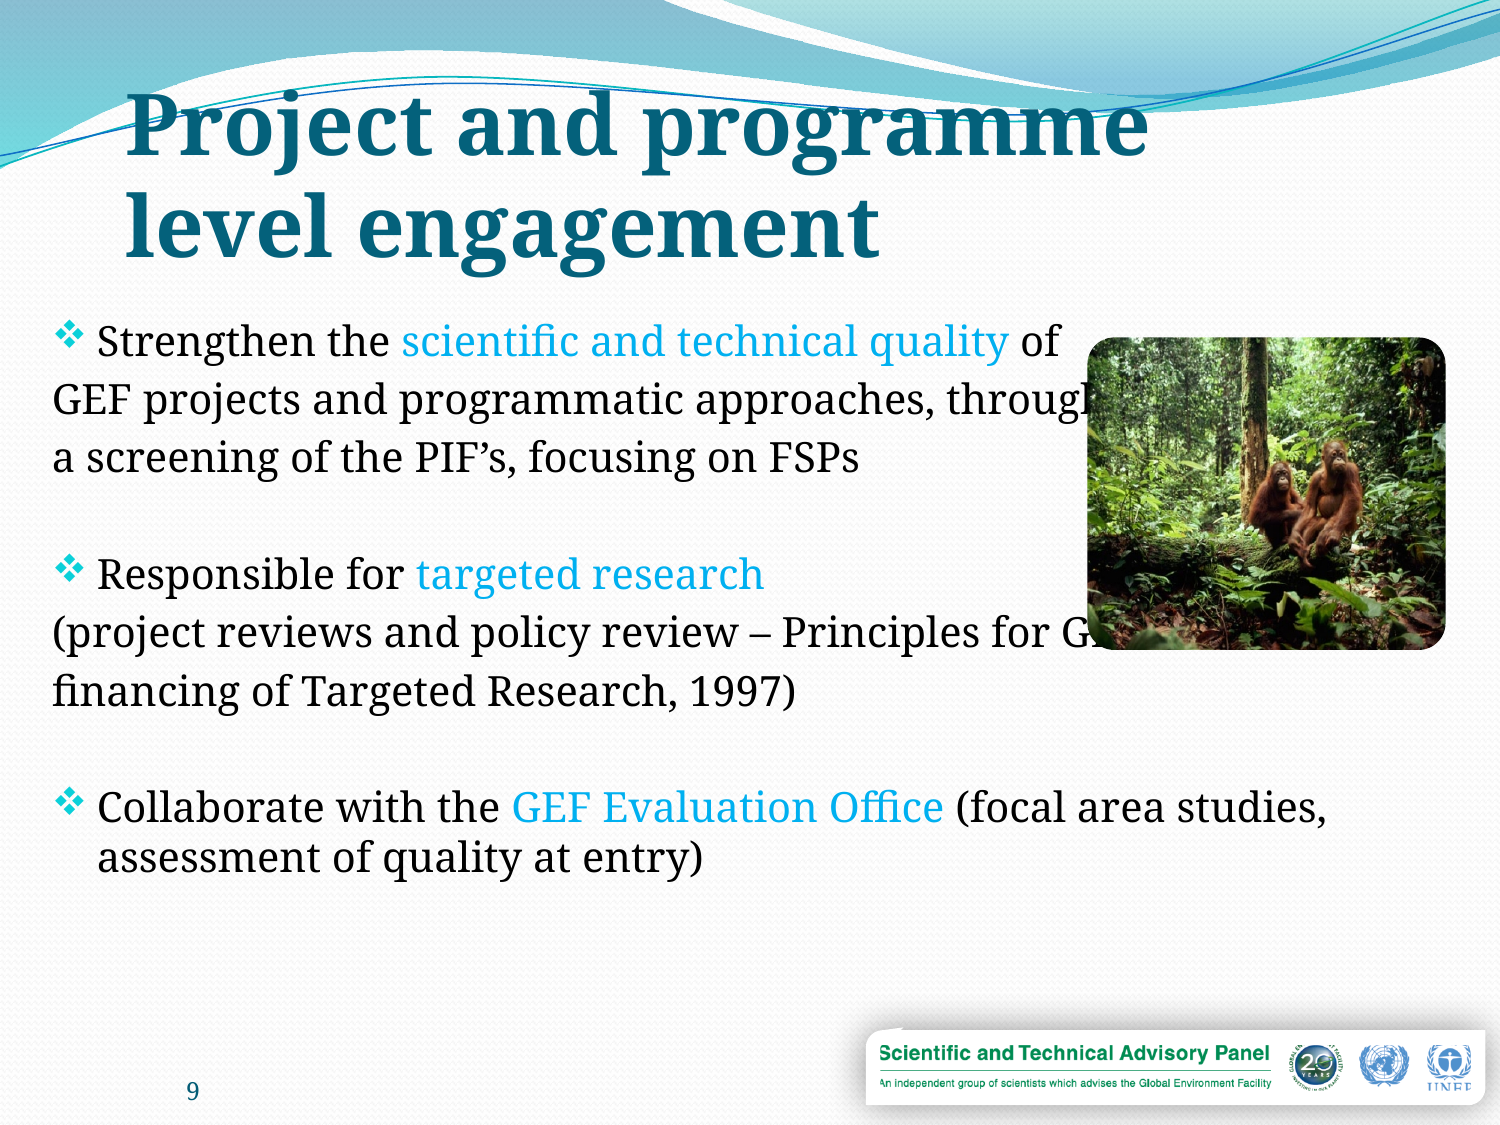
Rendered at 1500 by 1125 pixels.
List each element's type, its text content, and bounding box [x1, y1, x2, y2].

picture [1087, 337, 1446, 651]
list Strengthen the scientific and technical quality of GEF projects and programmatic approaches, through a screening of the PIF’s, focusing on FSPs Responsible for targeted research (project reviews and policy review – Principles for GEF financing of Targeted Research, 1997) Collaborate with the GEF Evaluation Office (focal area studies, assessment of quality at entry) [37, 307, 1475, 1068]
slide_number 9 [75, 1050, 200, 1110]
picture [872, 1037, 1479, 1099]
title Project and programme level engagement [125, 62, 1325, 275]
